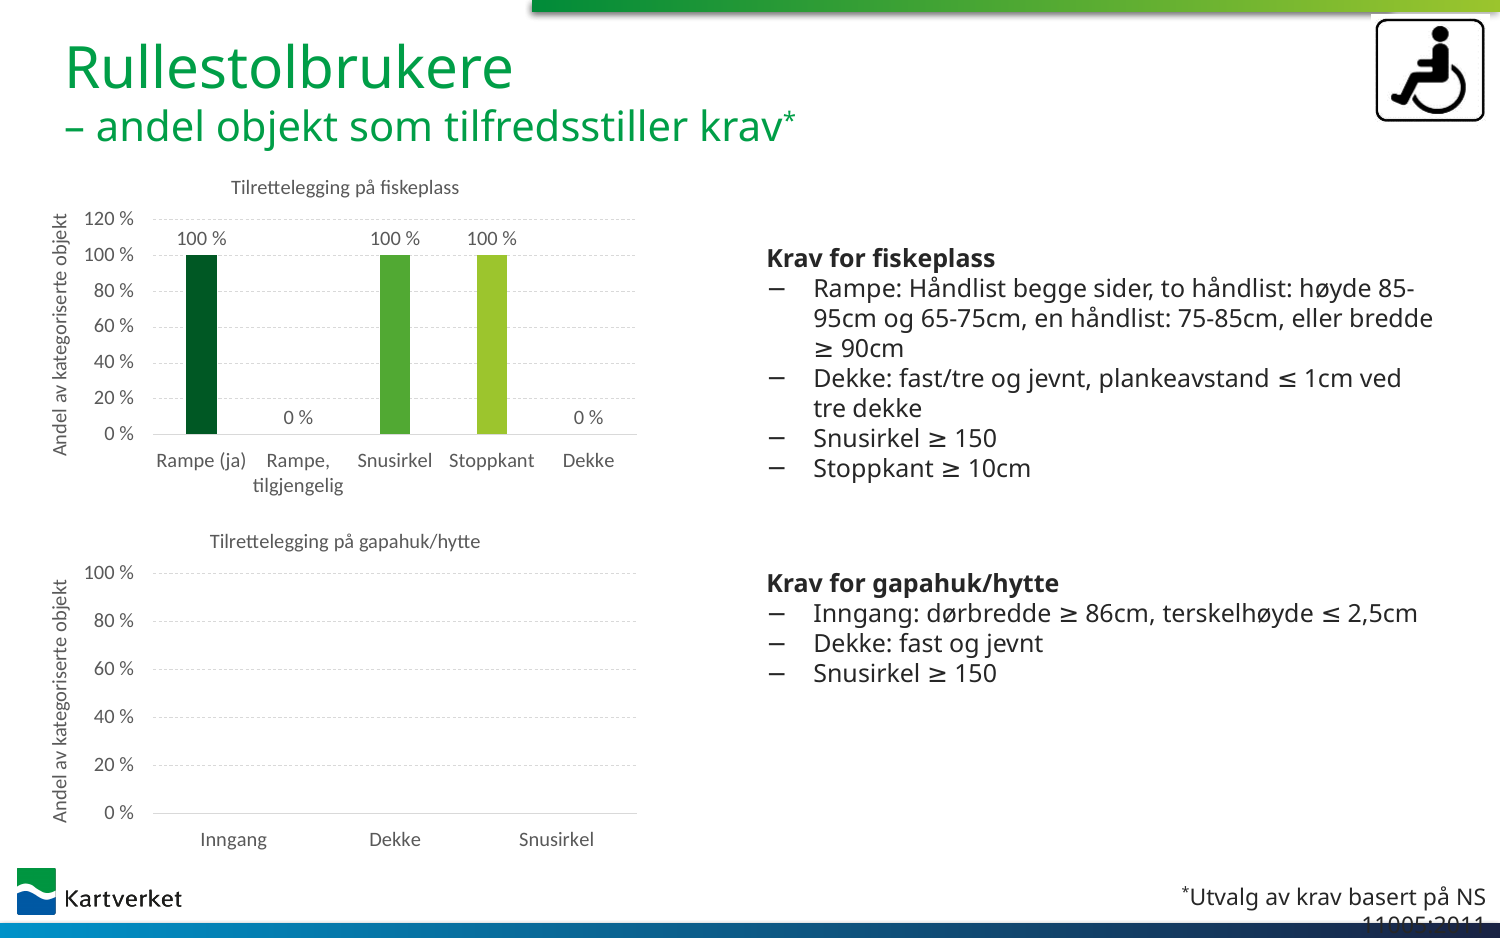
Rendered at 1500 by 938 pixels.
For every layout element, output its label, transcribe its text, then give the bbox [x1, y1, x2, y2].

text_box *Utvalg av krav basert på NS 11005:2011 [1068, 873, 1500, 938]
text_box Krav for fiskeplass Rampe: Håndlist begge sider, to håndlist: høyde 85-95cm og 65-75cm, en håndlist: 75-85cm, eller bredde ≥ 90cm Dekke: fast/tre og jevnt, plankeavstand ≤ 1cm ved tre dekke Snusirkel ≥ 150 Stoppkant ≥ 10cm [751, 235, 1452, 490]
picture [41, 166, 650, 505]
picture [41, 520, 650, 859]
text_box Rullestolbrukere – andel objekt som tilfredsstiller krav* [49, 29, 1431, 158]
picture [1371, 13, 1491, 127]
text_box Krav for gapahuk/hytte Inngang: dørbredde ≥ 86cm, terskelhøyde ≤ 2,5cm Dekke: fast og jevnt Snusirkel ≥ 150 [751, 560, 1452, 695]
